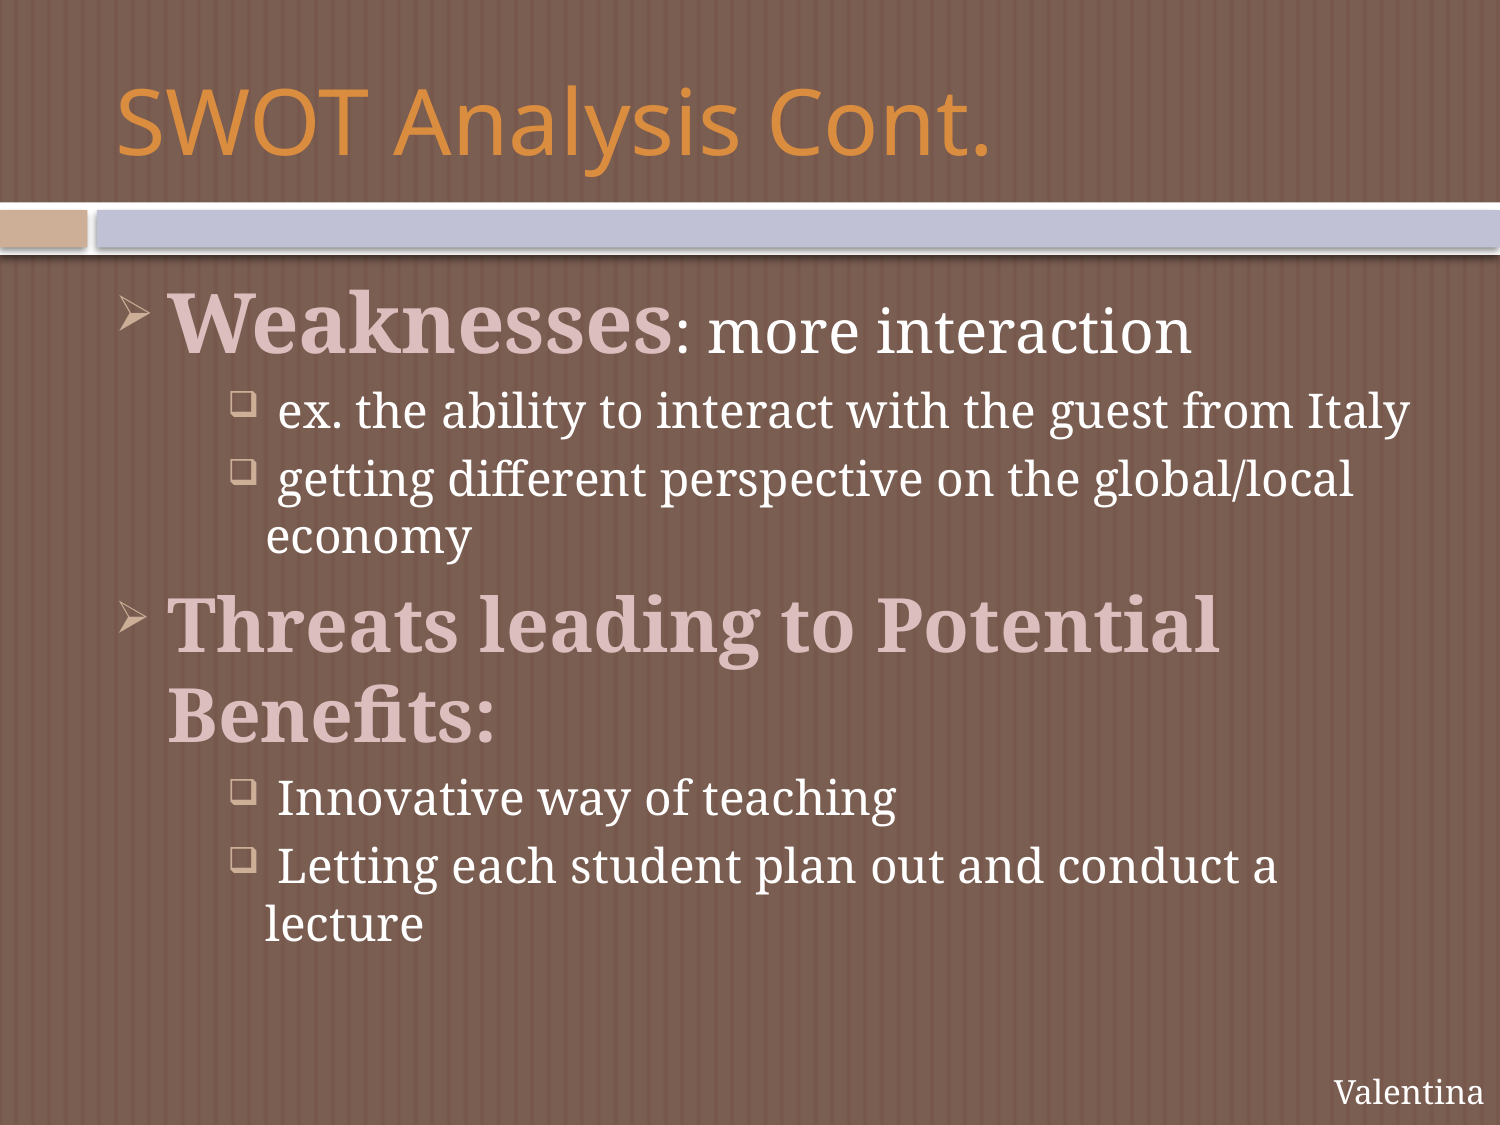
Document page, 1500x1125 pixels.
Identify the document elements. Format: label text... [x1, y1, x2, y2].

text_box Valentina [1175, 1064, 1500, 1119]
title SWOT Analysis Cont. [100, 37, 1438, 200]
list Weaknesses: more interaction ex. the ability to interact with the guest from Italy getting different perspective on the global/local economy Threats leading to Potential Benefits: Innovative way of teaching Letting each student plan out and conduct a lecture [100, 262, 1438, 1000]
